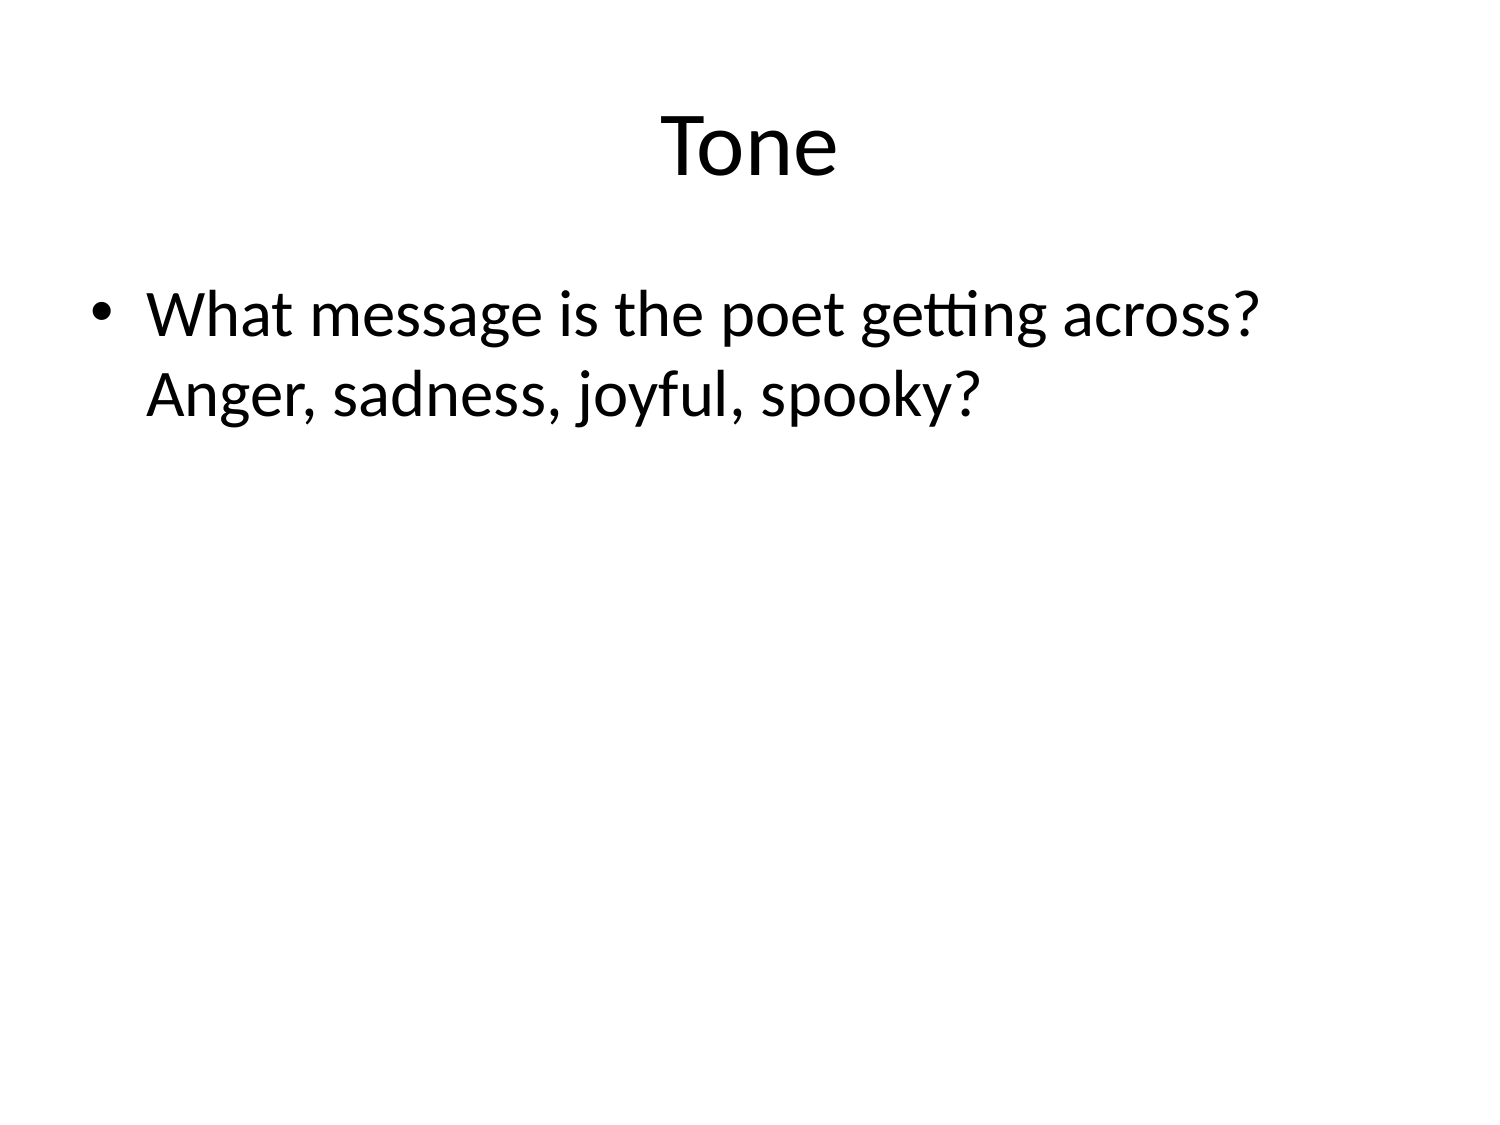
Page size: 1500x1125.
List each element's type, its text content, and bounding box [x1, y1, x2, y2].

title Tone [75, 45, 1425, 233]
list What message is the poet getting across? Anger, sadness, joyful, spooky? [75, 262, 1425, 1005]
